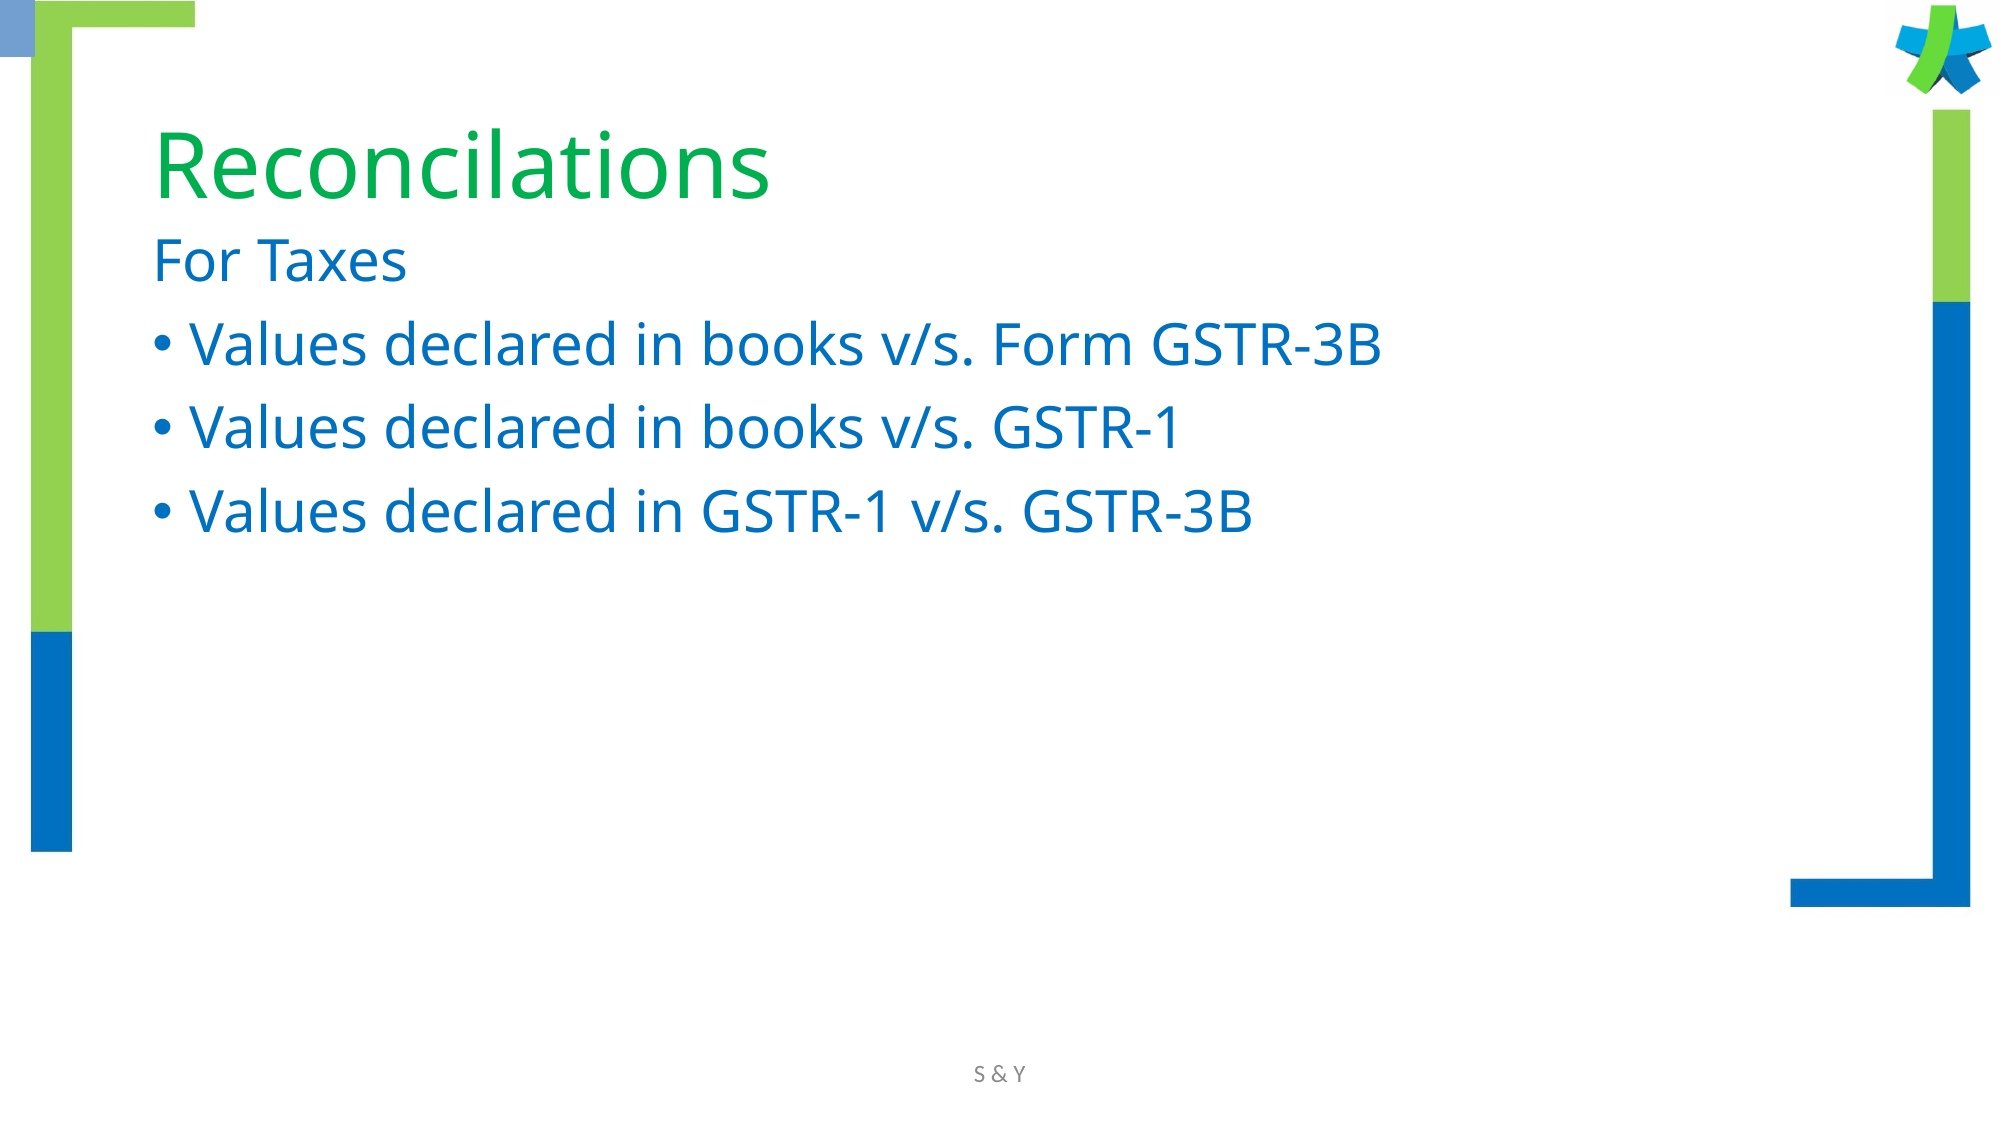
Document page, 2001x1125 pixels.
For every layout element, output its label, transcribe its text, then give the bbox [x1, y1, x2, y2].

picture [0, 0, 2001, 1125]
list For Taxes Values declared in books v/s. Form GSTR-3B Values declared in books v/s. GSTR-1 Values declared in GSTR-1 v/s. GSTR-3B [137, 223, 1863, 1014]
title Reconcilations [137, 59, 1863, 223]
footer S & Y [662, 1042, 1338, 1103]
